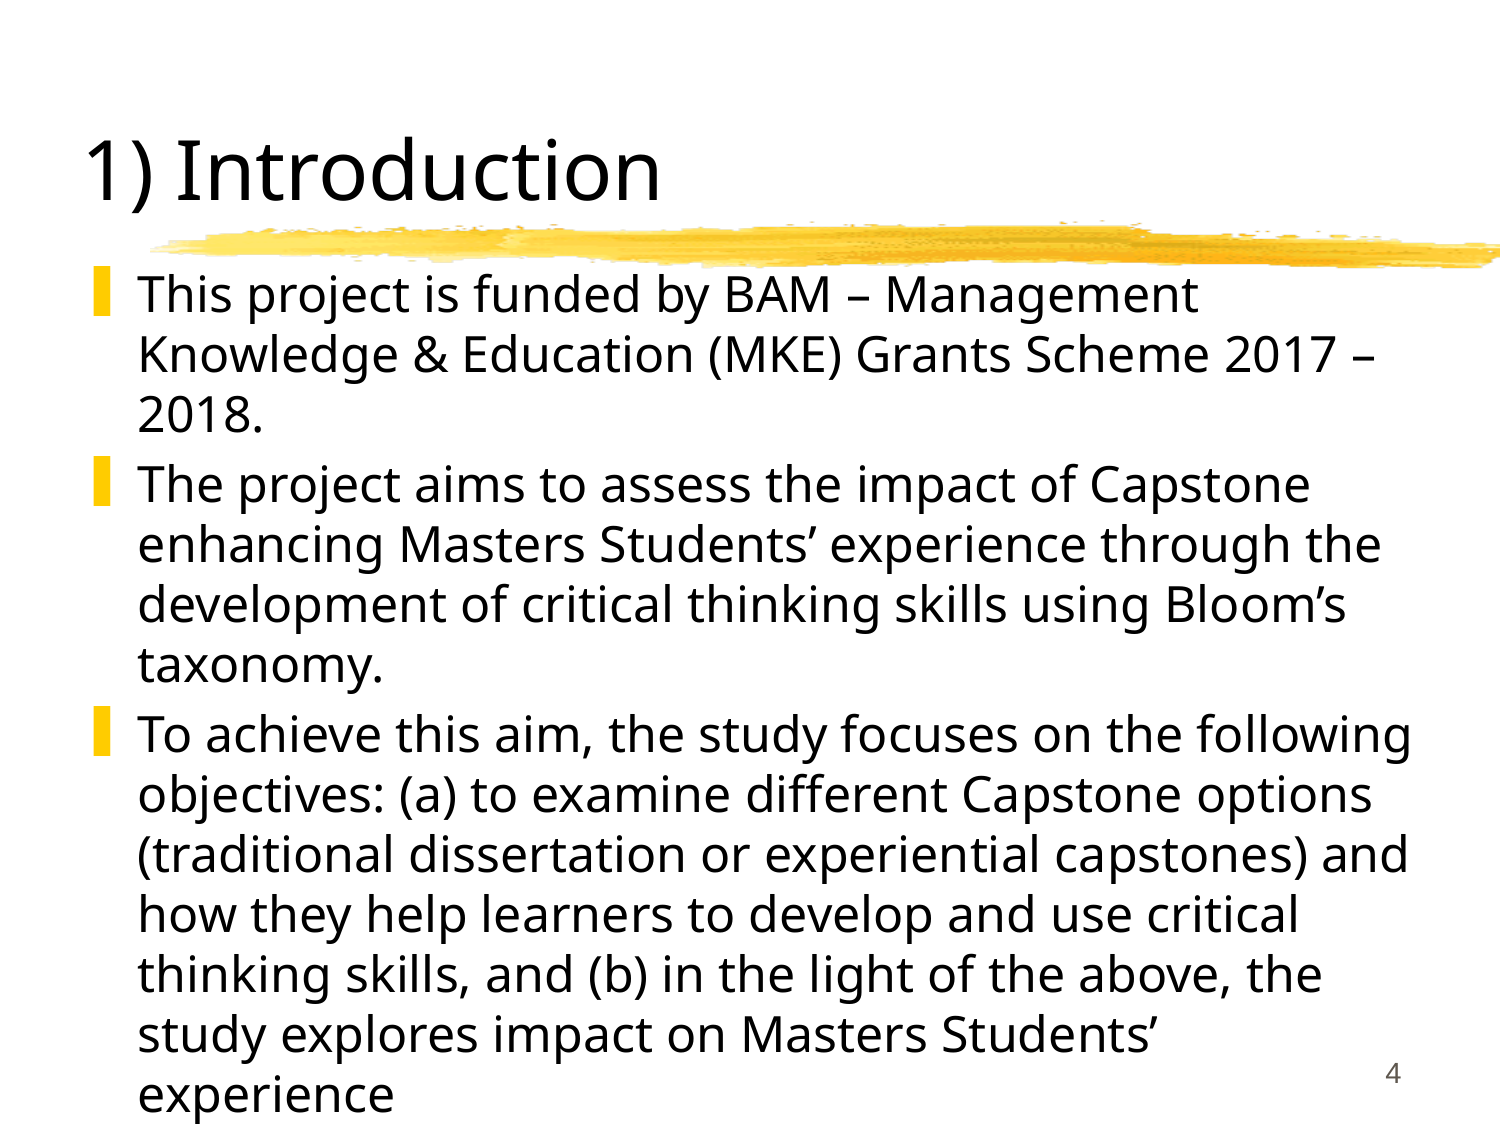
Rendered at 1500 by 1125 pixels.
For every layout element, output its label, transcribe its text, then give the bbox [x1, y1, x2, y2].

list This project is funded by BAM – Management Knowledge & Education (MKE) Grants Scheme 2017 – 2018. The project aims to assess the impact of Capstone enhancing Masters Students’ experience through the development of critical thinking skills using Bloom’s taxonomy. To achieve this aim, the study focuses on the following objectives: (a) to examine different Capstone options (traditional dissertation or experiential capstones) and how they help learners to develop and use critical thinking skills, and (b) in the light of the above, the study explores impact on Masters Students’ experience [66, 255, 1436, 940]
title 1) Introduction [66, 37, 1342, 225]
picture [150, 215, 1500, 279]
slide_number 4 [1103, 1021, 1417, 1098]
